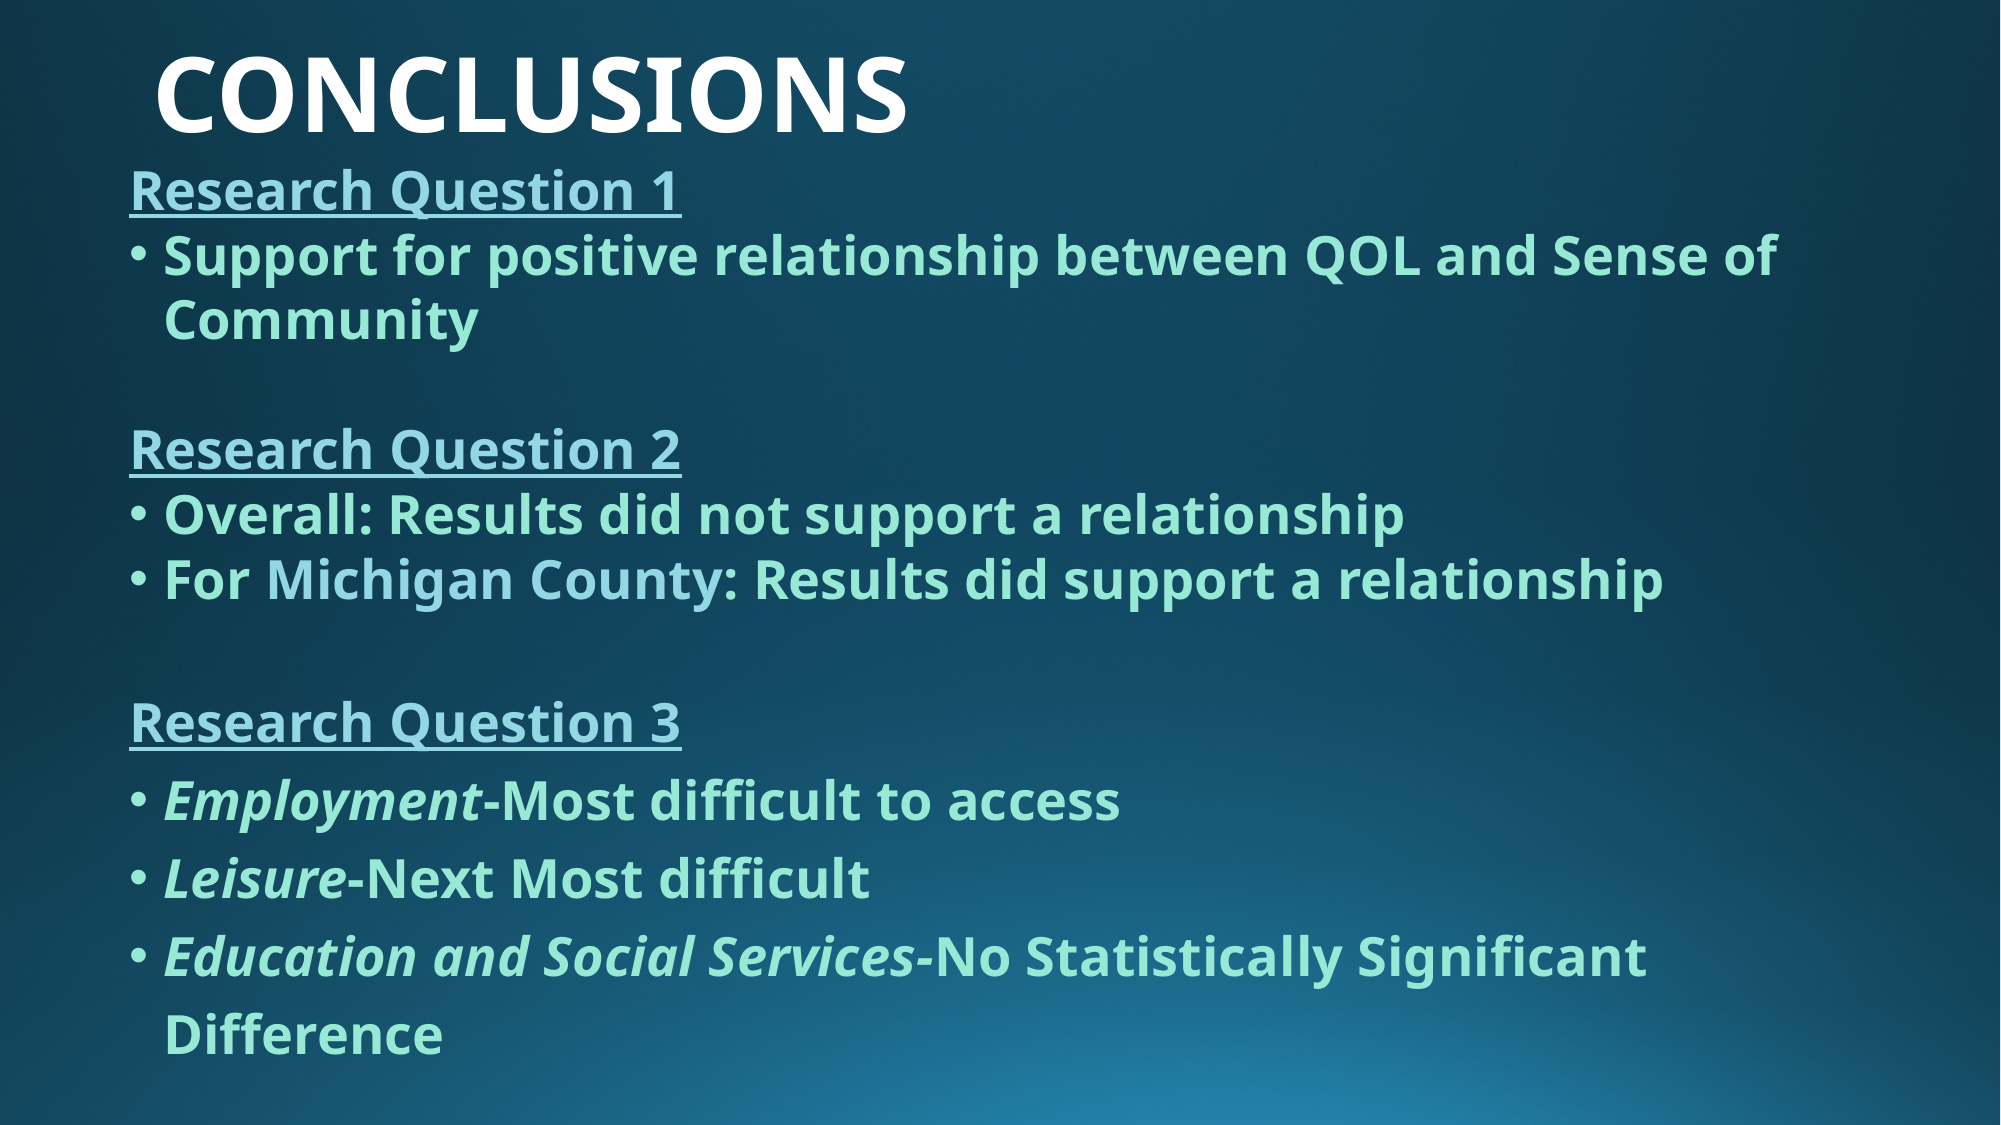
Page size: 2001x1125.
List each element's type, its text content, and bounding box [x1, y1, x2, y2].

list Research Question 1 Support for positive relationship between QOL and Sense of Community Research Question 2 Overall: Results did not support a relationship For Michigan County: Results did support a relationship Research Question 3 Employment-Most difficult to access Leisure-Next Most difficult Education and Social Services-No Statistically Significant Difference [114, 148, 1934, 1077]
picture [0, 0, 2001, 1125]
title CONCLUSIONS [137, 16, 1863, 148]
